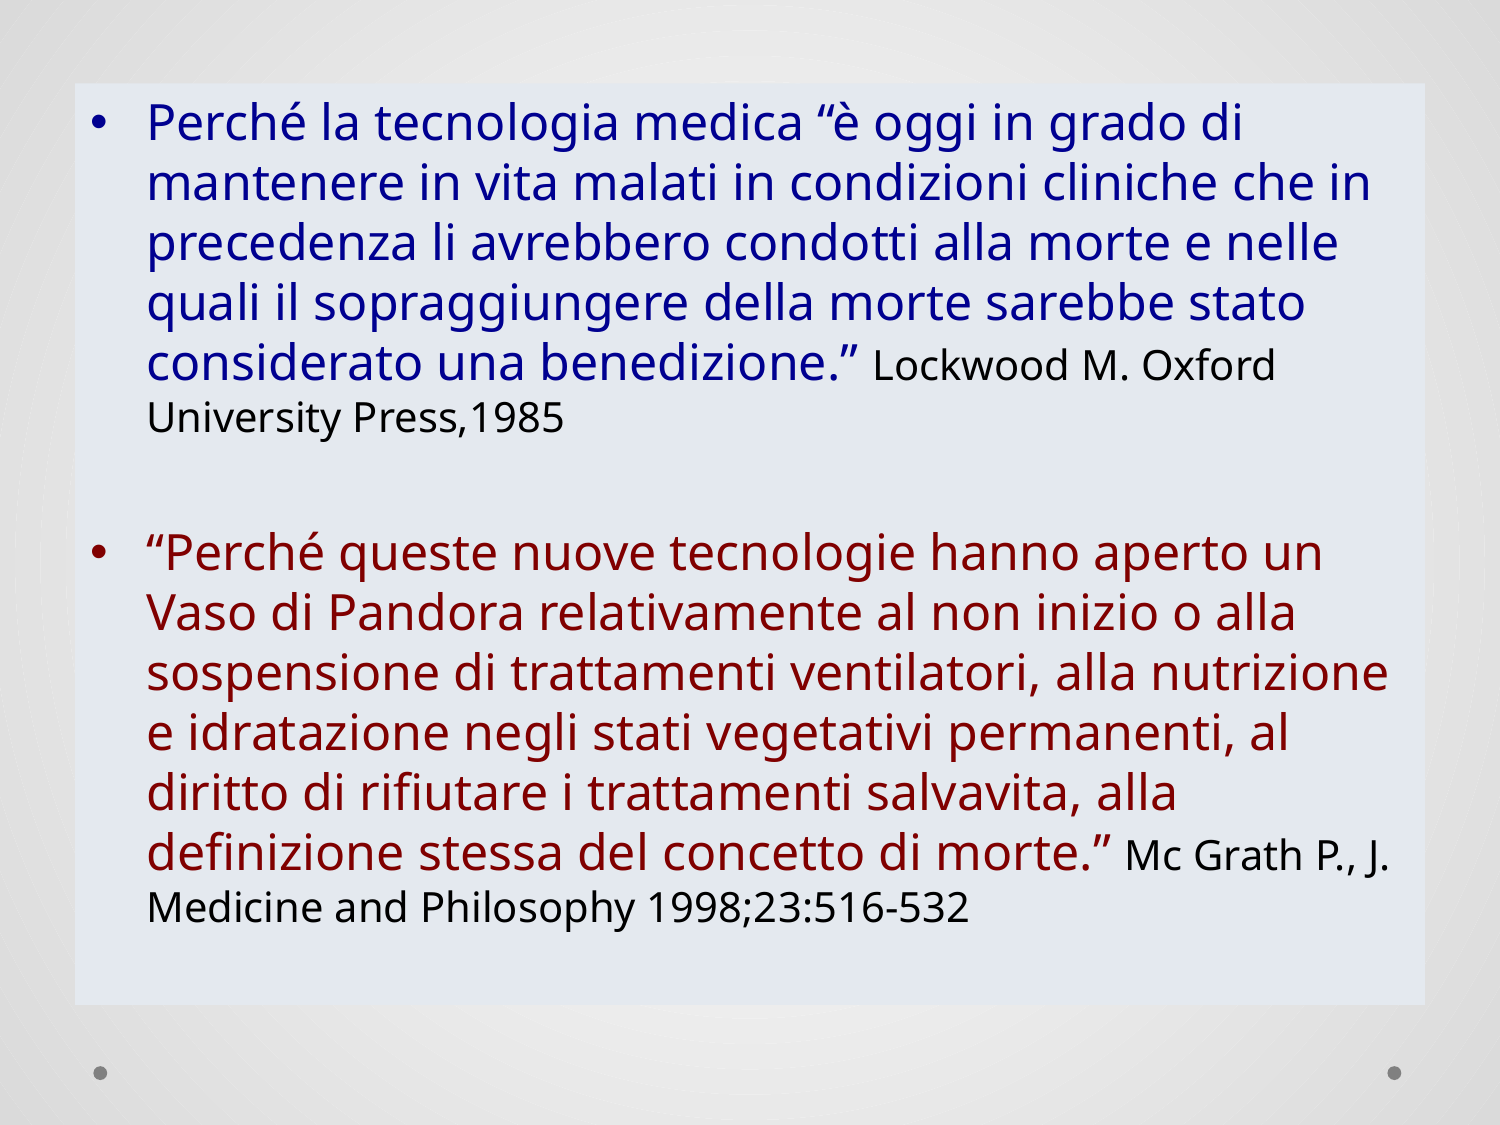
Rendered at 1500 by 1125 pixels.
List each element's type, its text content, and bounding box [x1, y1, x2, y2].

list Perché la tecnologia medica “è oggi in grado di mantenere in vita malati in condizioni cliniche che in precedenza li avrebbero condotti alla morte e nelle quali il sopraggiungere della morte sarebbe stato considerato una benedizione.” Lockwood M. Oxford University Press,1985 “Perché queste nuove tecnologie hanno aperto un Vaso di Pandora relativamente al non inizio o alla sospensione di trattamenti ventilatori, alla nutrizione e idratazione negli stati vegetativi permanenti, al diritto di rifiutare i trattamenti salvavita, alla definizione stessa del concetto di morte.” Mc Grath P., J. Medicine and Philosophy 1998;23:516-532 [75, 83, 1425, 1005]
